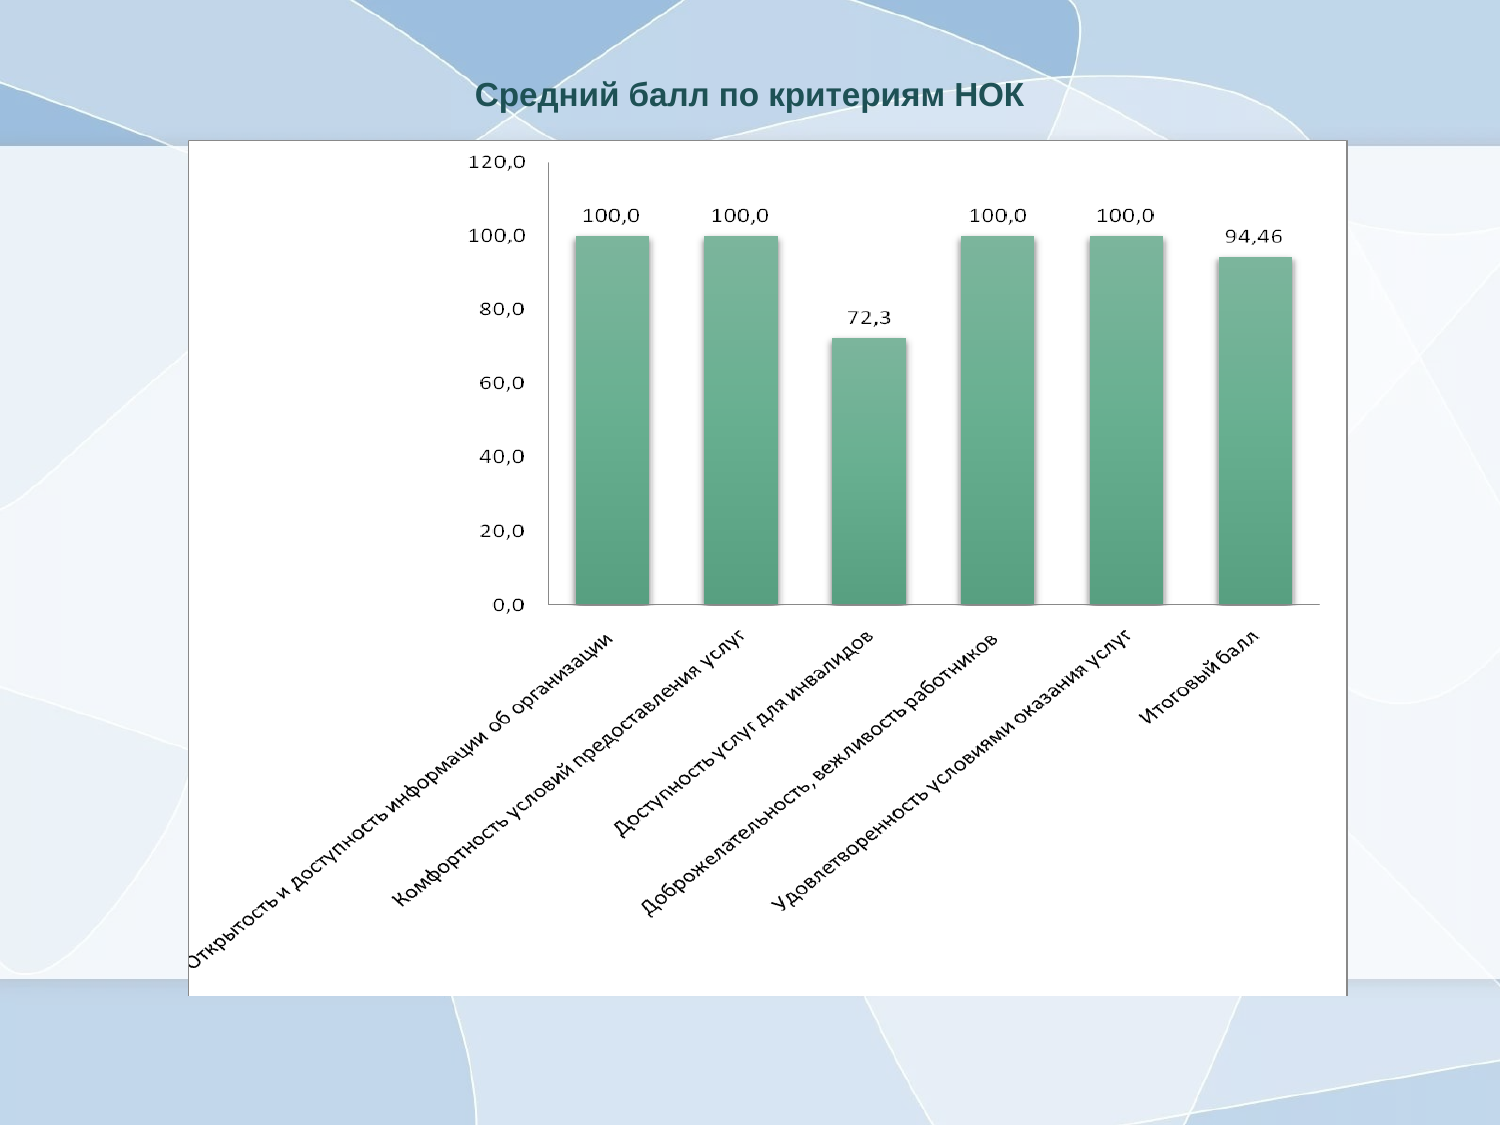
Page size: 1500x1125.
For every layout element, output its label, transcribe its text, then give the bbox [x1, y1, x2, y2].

title Средний балл по критериям НОК [75, 45, 1425, 141]
table_cell 94 [0, 0, 1500, 1125]
picture [187, 140, 1348, 996]
